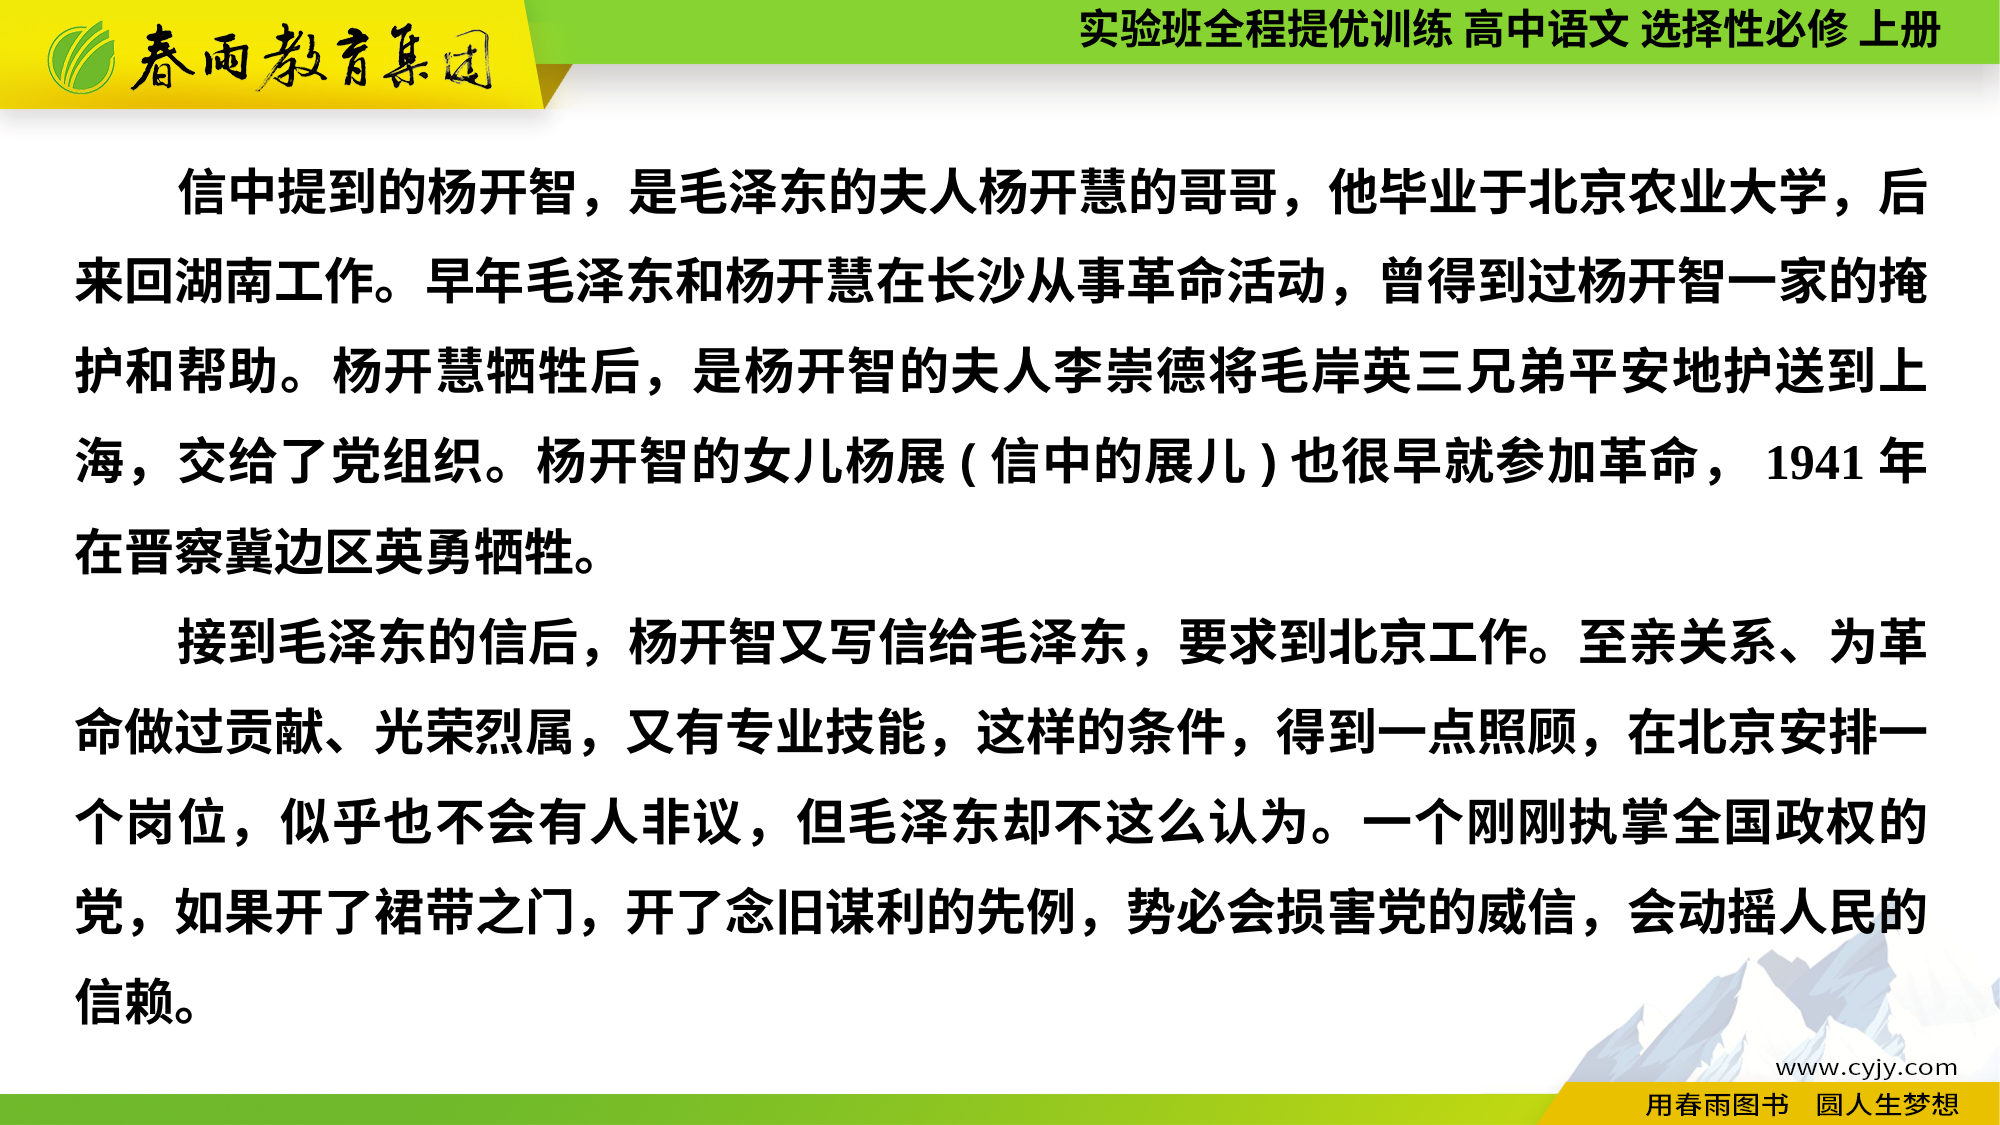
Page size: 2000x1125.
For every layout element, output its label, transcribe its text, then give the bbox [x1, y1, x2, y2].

list 信中提到的杨开智，是毛泽东的夫人杨开慧的哥哥，他毕业于北京农业大学，后来回湖南工作。早年毛泽东和杨开慧在长沙从事革命活动，曾得到过杨开智一家的掩护和帮助。杨开慧牺牲后，是杨开智的夫人李崇德将毛岸英三兄弟平安地护送到上海，交给了党组织。杨开智的女儿杨展(信中的展儿)也很早就参加革命，1941年在晋察冀边区英勇牺牲。 接到毛泽东的信后，杨开智又写信给毛泽东，要求到北京工作。至亲关系、为革命做过贡献、光荣烈属，又有专业技能，这样的条件，得到一点照顾，在北京安排一个岗位，似乎也不会有人非议，但毛泽东却不这么认为。一个刚刚执掌全国政权的党，如果开了裙带之门，开了念旧谋利的先例，势必会损害党的威信，会动摇人民的信赖。 [59, 122, 1944, 1047]
picture [0, 0, 2000, 1125]
